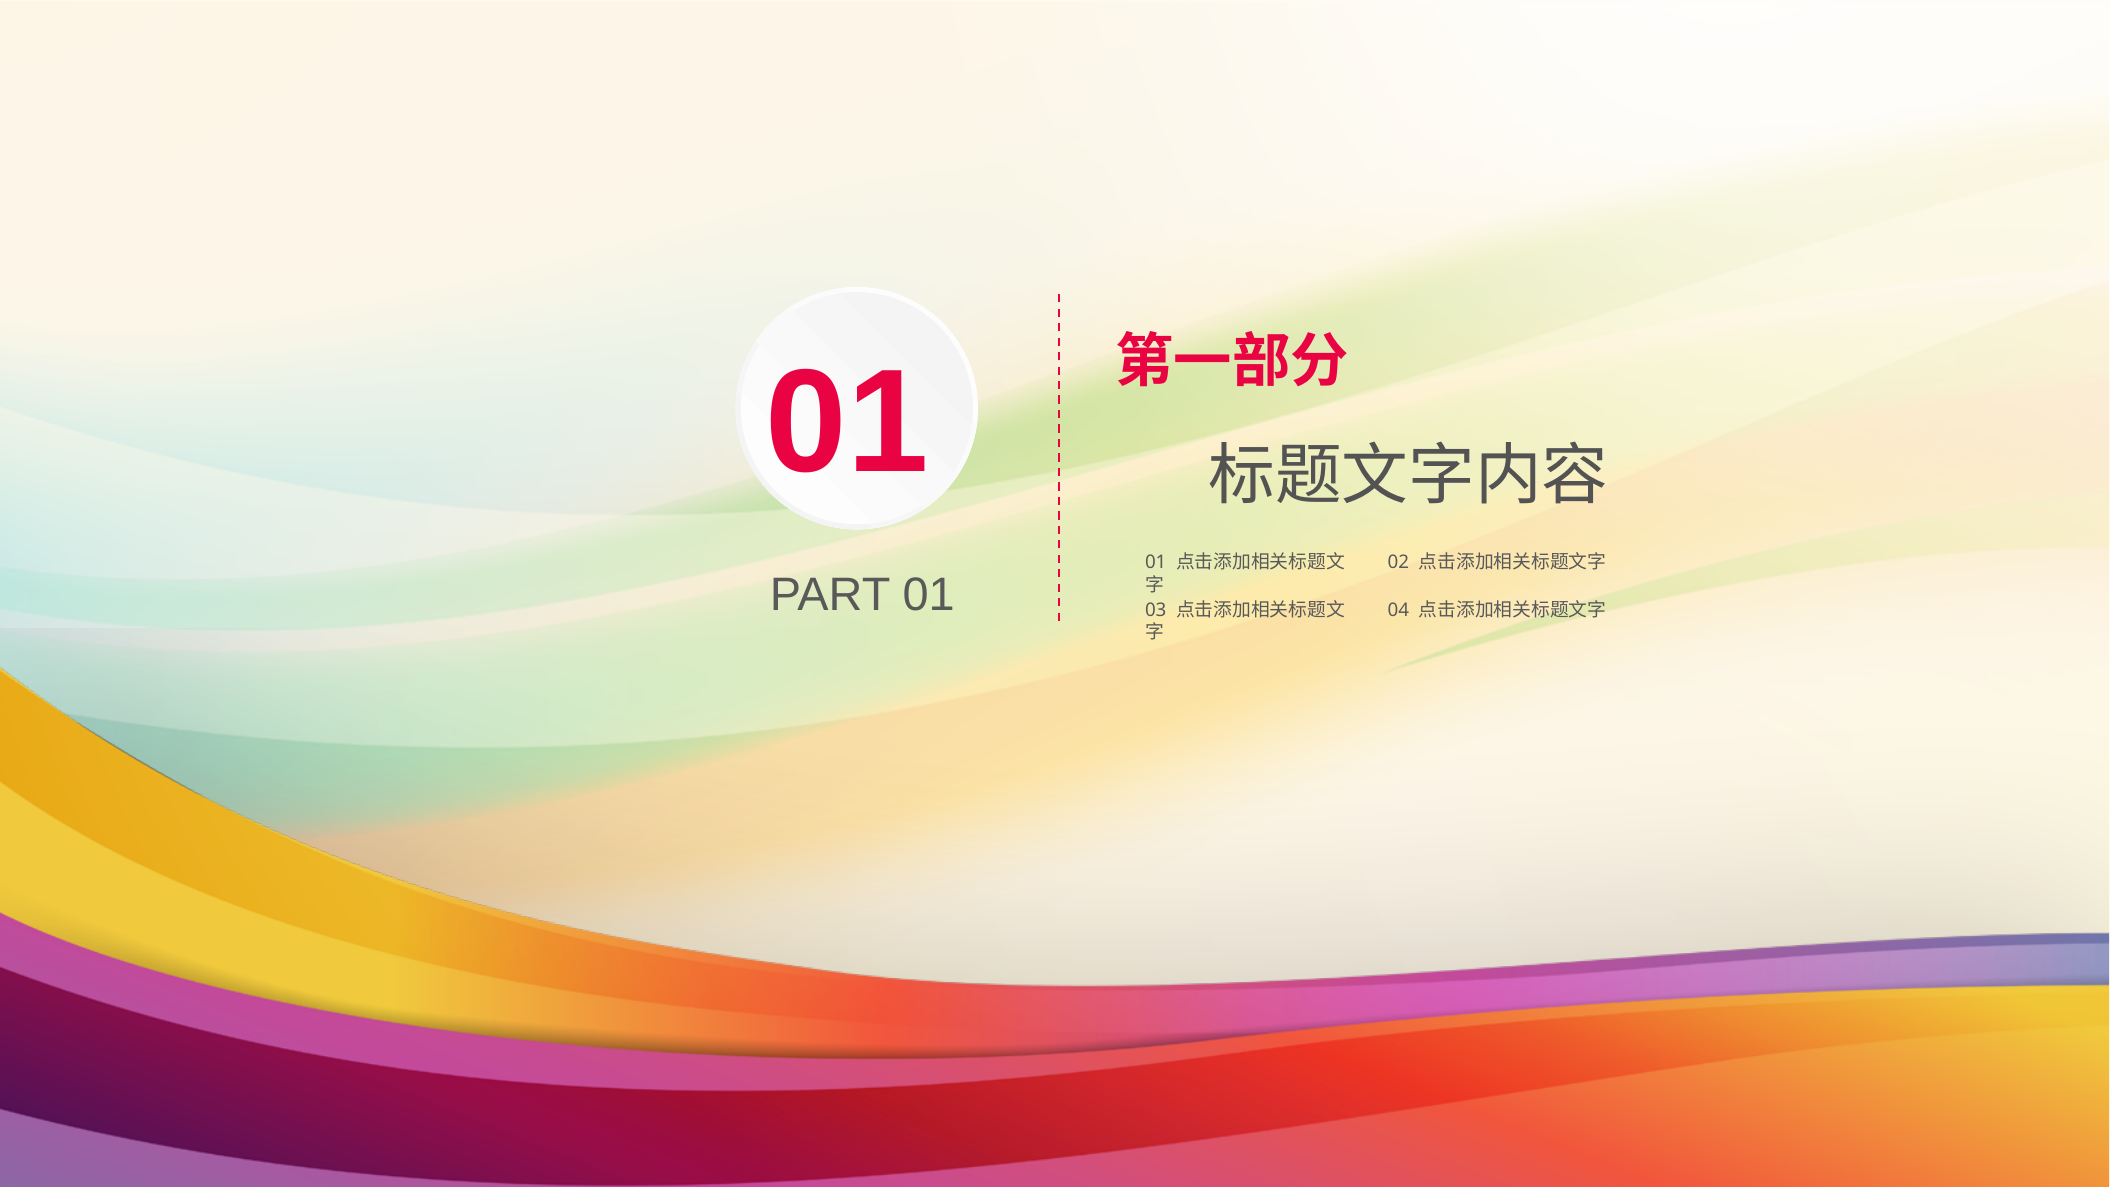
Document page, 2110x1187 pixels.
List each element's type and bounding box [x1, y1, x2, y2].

text_box [735, 287, 978, 530]
picture [0, 0, 2110, 1187]
